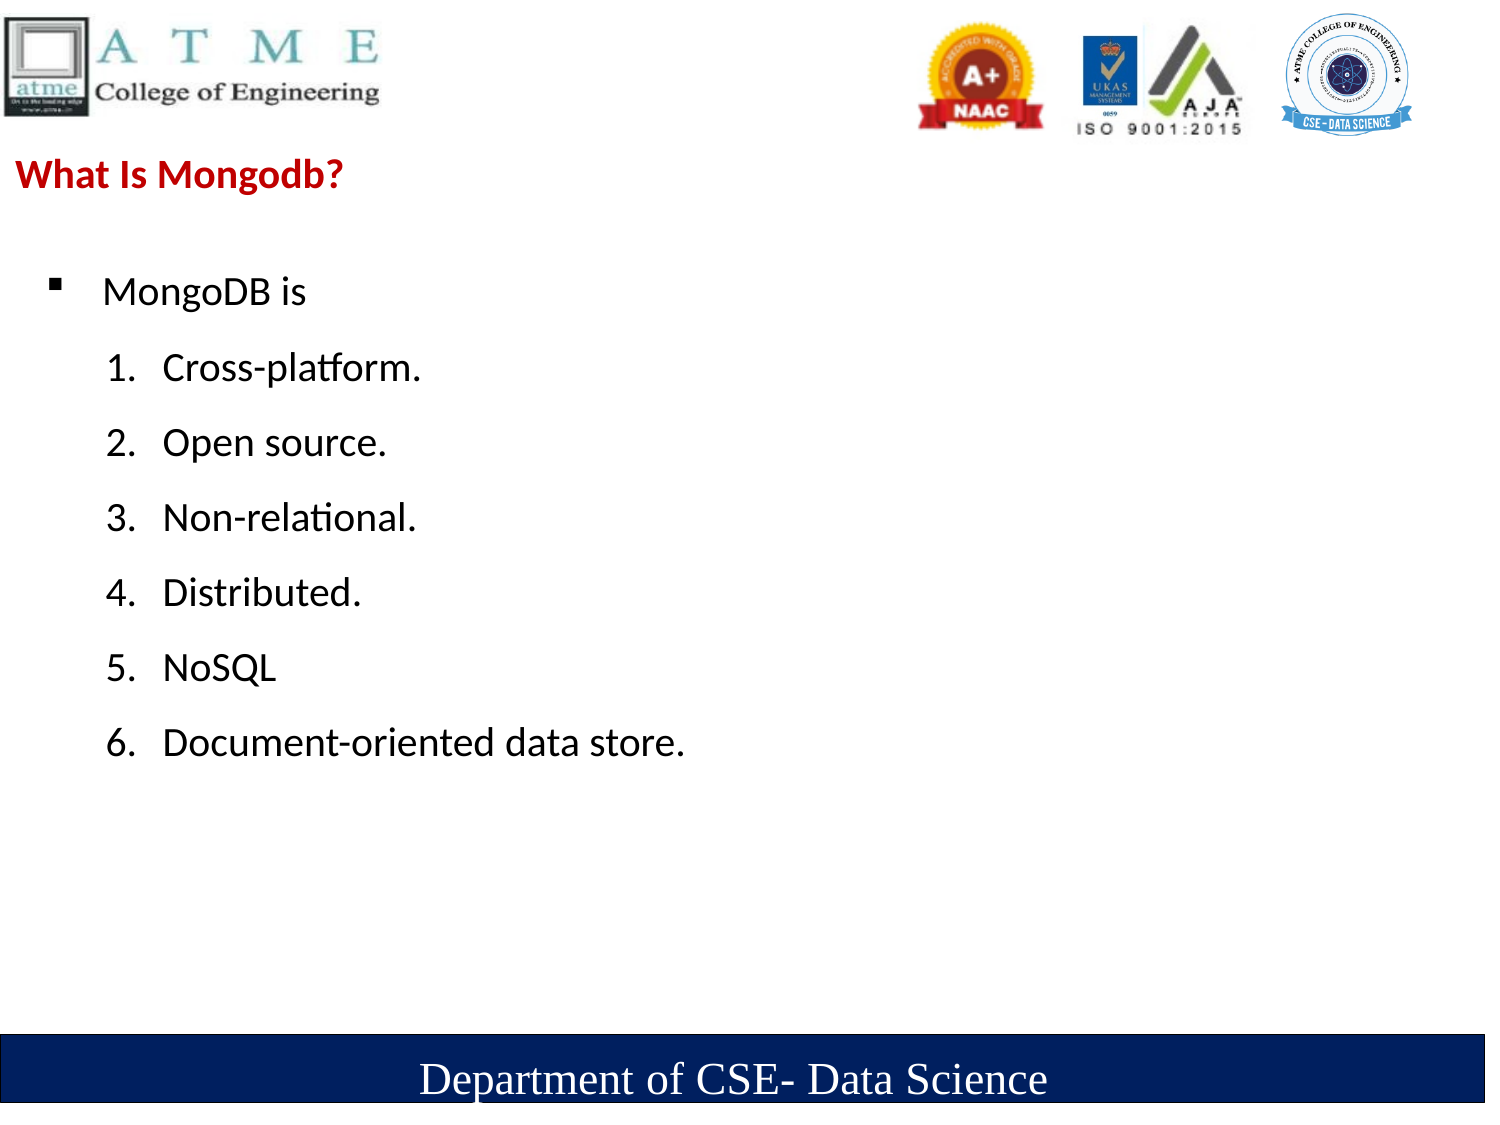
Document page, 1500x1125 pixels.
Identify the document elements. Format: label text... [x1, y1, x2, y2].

picture [0, 13, 383, 121]
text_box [1061, 16, 1256, 146]
list MongoDB is Cross-platform. Open source. Non-relational. Distributed. NoSQL Document-oriented data store. [30, 231, 1459, 974]
picture [903, 20, 1058, 151]
title What Is Mongodb? [0, 107, 1350, 237]
picture [1281, 9, 1412, 140]
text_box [0, 1033, 1486, 1104]
